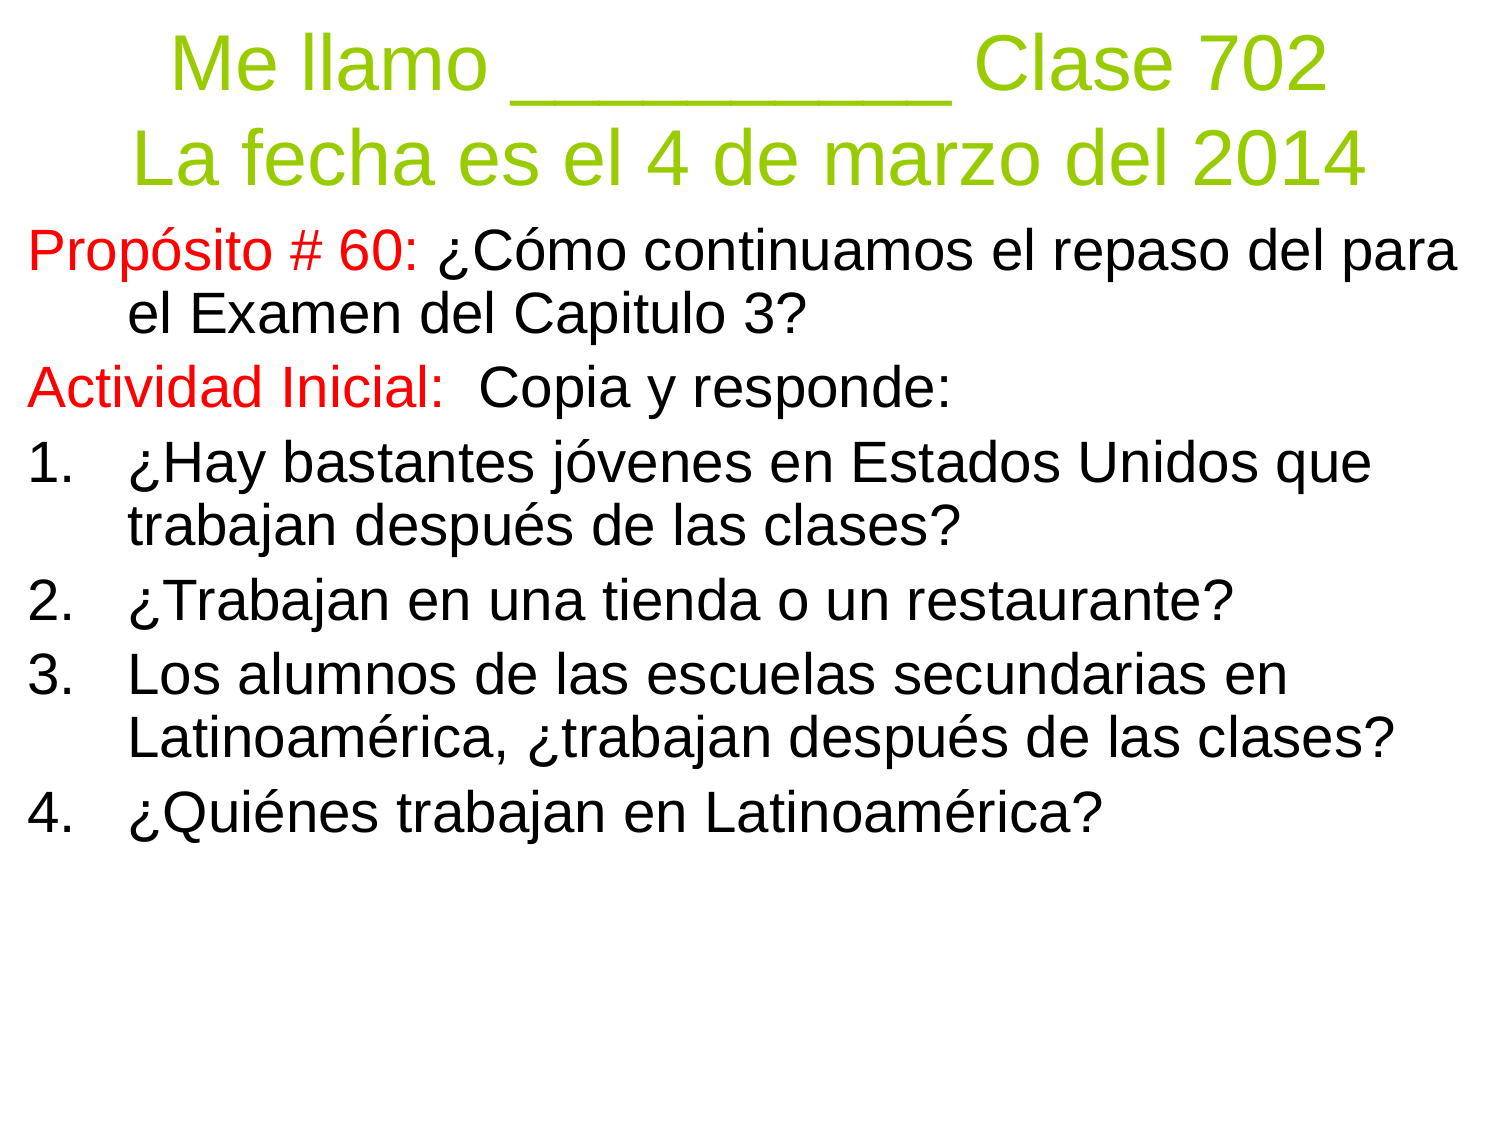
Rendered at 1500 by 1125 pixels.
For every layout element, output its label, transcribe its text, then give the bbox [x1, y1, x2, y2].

list Propósito # 60: ¿Cómo continuamos el repaso del para el Examen del Capitulo 3? Actividad Inicial: Copia y responde: ¿Hay bastantes jóvenes en Estados Unidos que trabajan después de las clases? ¿Trabajan en una tienda o un restaurante? Los alumnos de las escuelas secundarias en Latinoamérica, ¿trabajan después de las clases? ¿Quiénes trabajan en Latinoamérica? [12, 212, 1475, 1125]
title Me llamo __________ Clase 702 La fecha es el 4 de marzo del 2014 [0, 12, 1500, 200]
